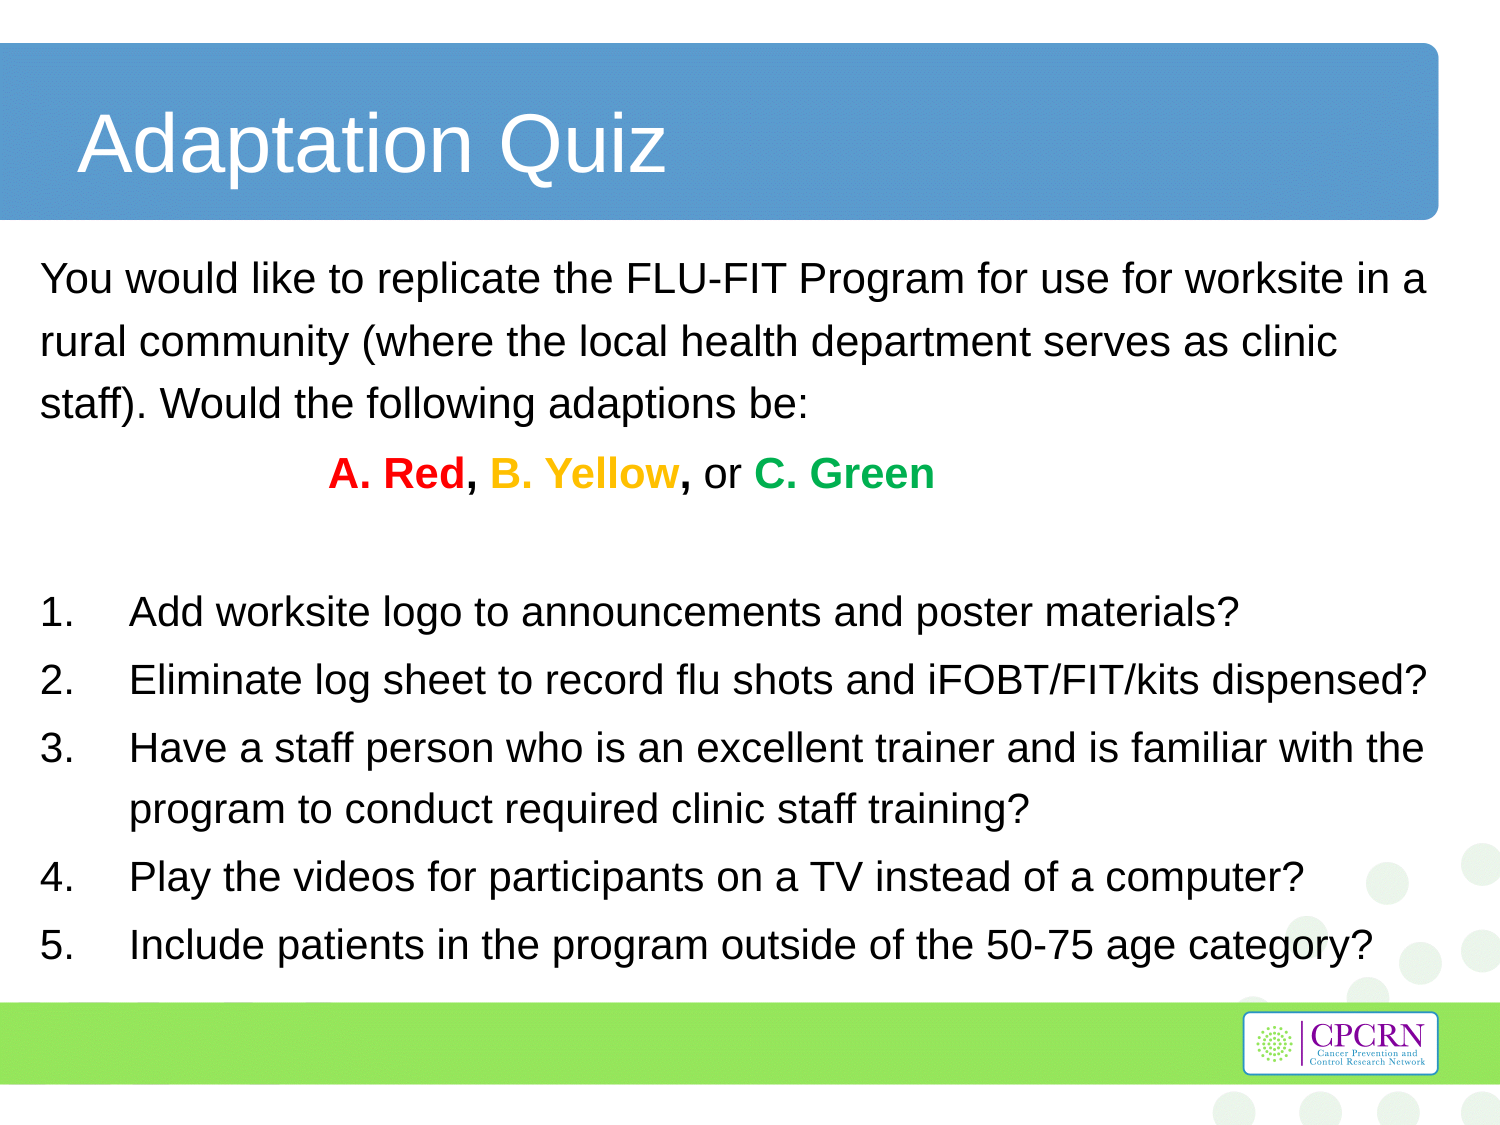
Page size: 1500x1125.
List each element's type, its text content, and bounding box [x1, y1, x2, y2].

picture [0, 0, 1500, 1125]
list You would like to replicate the FLU-FIT Program for use for worksite in a rural community (where the local health department serves as clinic staff). Would the following adaptions be: A. Red, B. Yellow, or C. Green Add worksite logo to announcements and poster materials? Eliminate log sheet to record flu shots and iFOBT/FIT/kits dispensed? Have a staff person who is an excellent trainer and is familiar with the program to conduct required clinic staff training? Play the videos for participants on a TV instead of a computer? Include patients in the program outside of the 50-75 age category? [24, 232, 1450, 1005]
title Adaptation Quiz [62, 45, 1500, 233]
